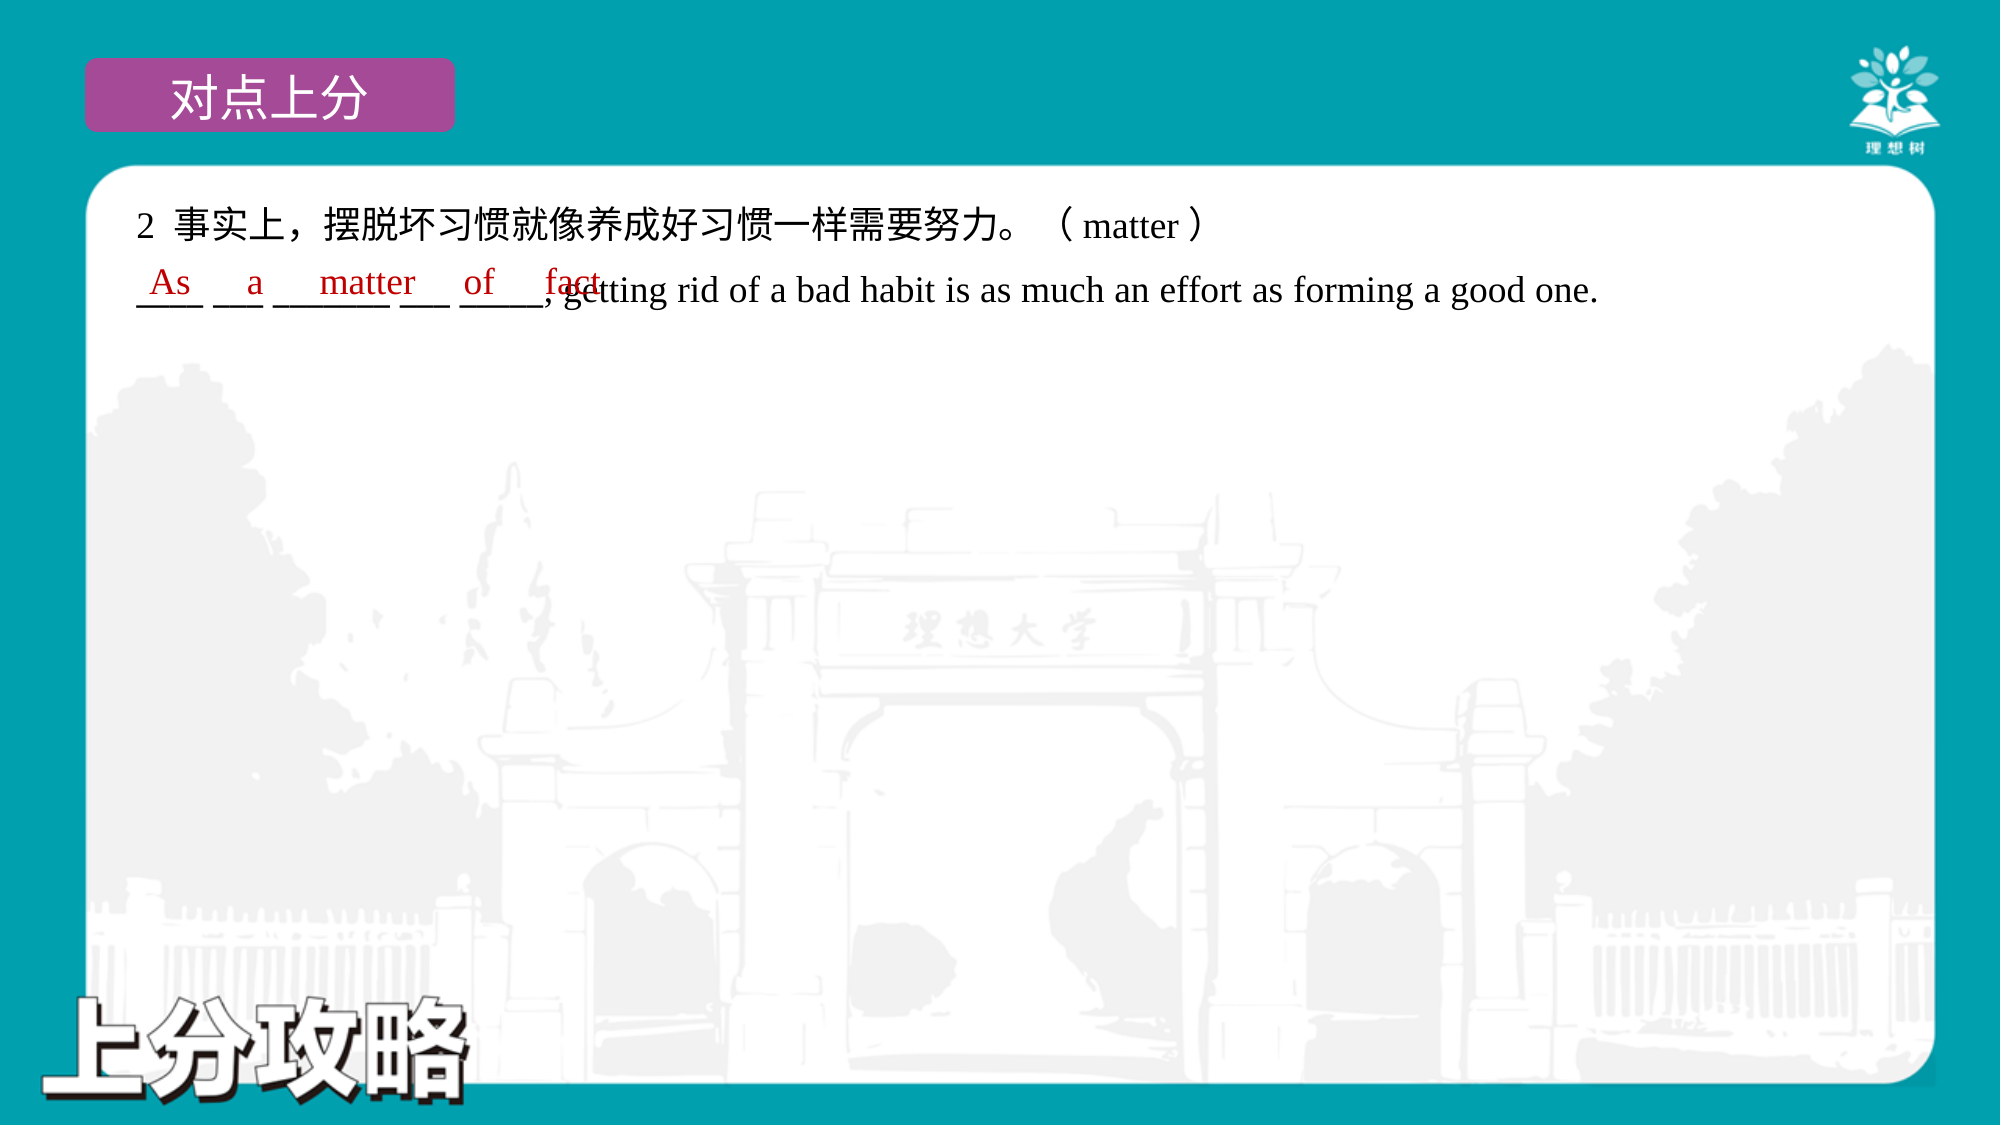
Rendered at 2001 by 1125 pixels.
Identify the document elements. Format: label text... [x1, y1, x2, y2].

text_box fact [531, 237, 615, 296]
text_box As [135, 237, 205, 296]
text_box of [449, 237, 509, 296]
text_box matter [306, 237, 430, 296]
text_box a [233, 237, 278, 296]
picture [0, 0, 2000, 1125]
text_box 2 事实上，摆脱坏习惯就像养成好习惯一样需要努力。（matter） ____ ___ _______ ___ _____, getting rid of a bad habit is as much an effort as forming a good one. [136, 177, 1865, 304]
